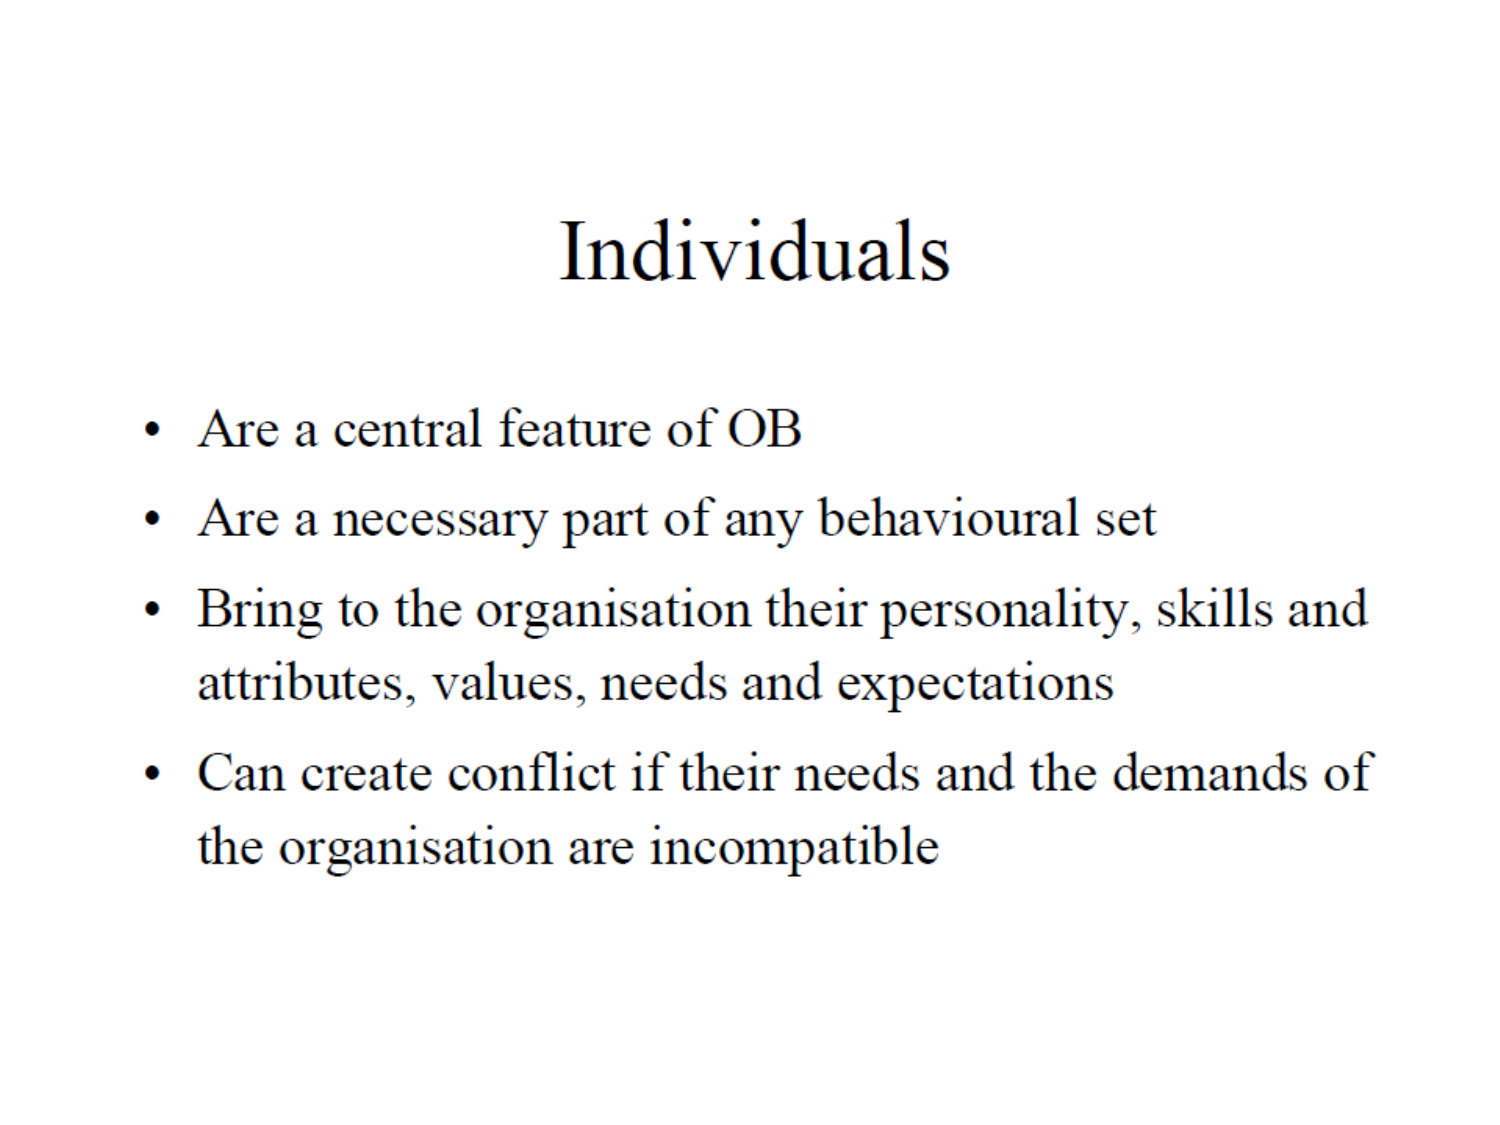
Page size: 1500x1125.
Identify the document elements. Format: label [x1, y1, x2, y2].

picture [108, 180, 1392, 944]
